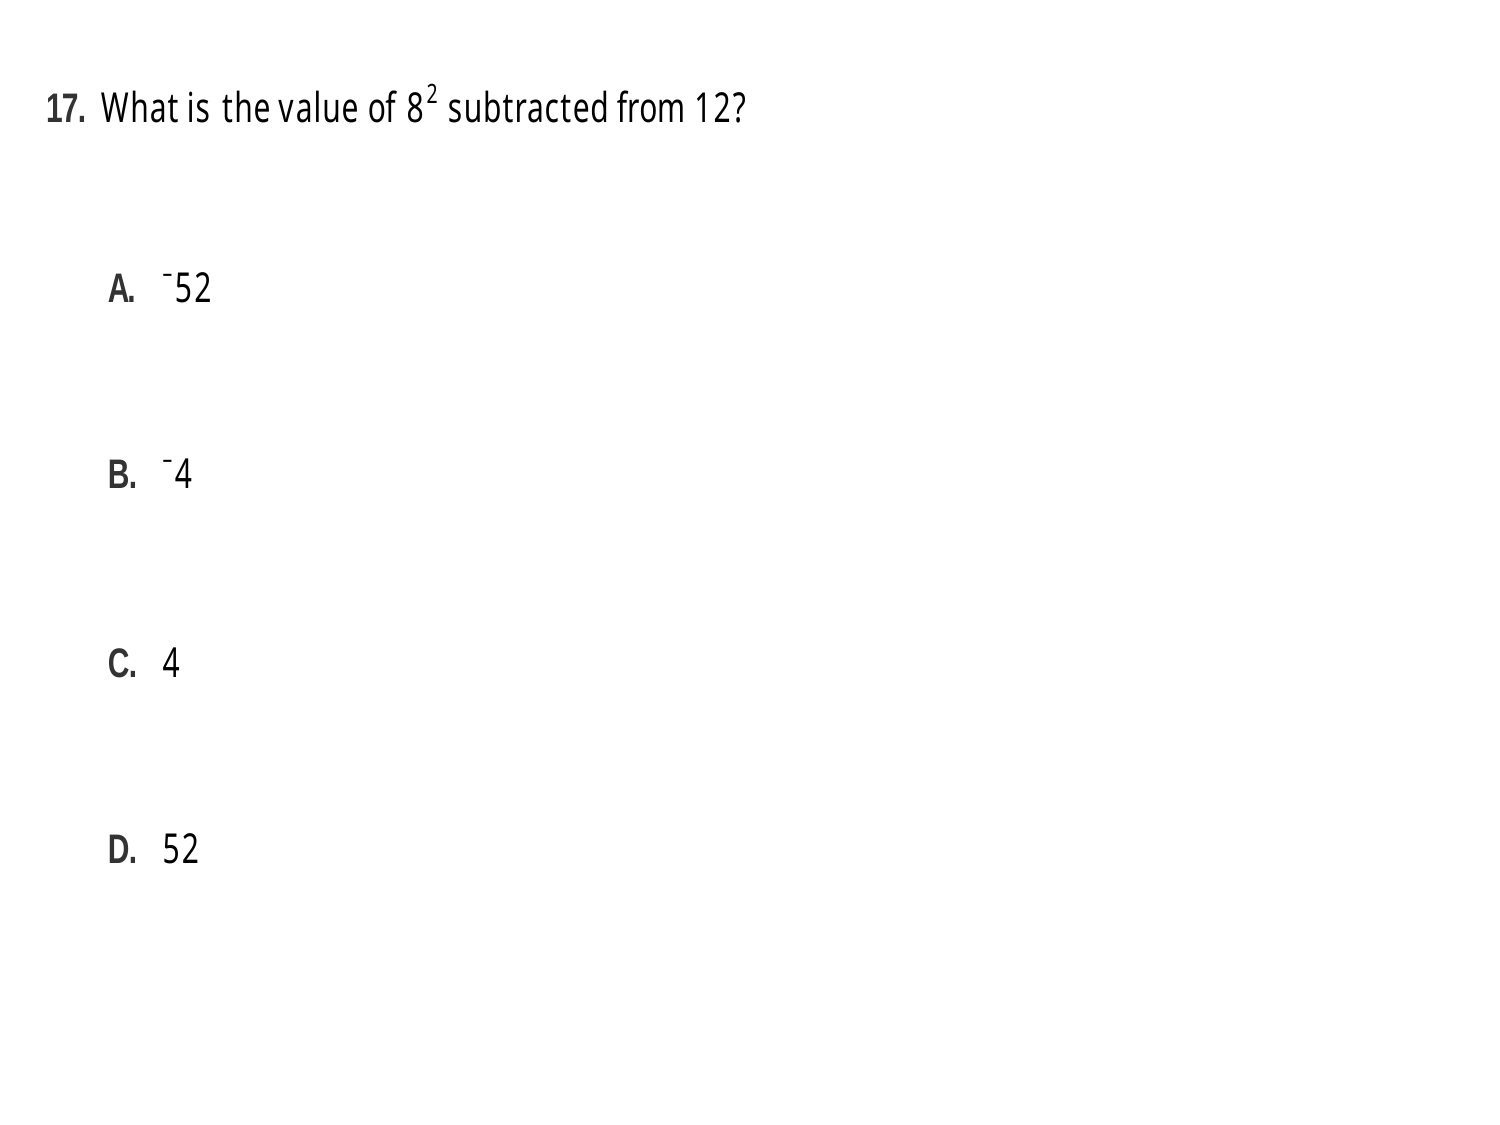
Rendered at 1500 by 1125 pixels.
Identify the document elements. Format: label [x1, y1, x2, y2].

picture [37, 62, 1430, 1038]
